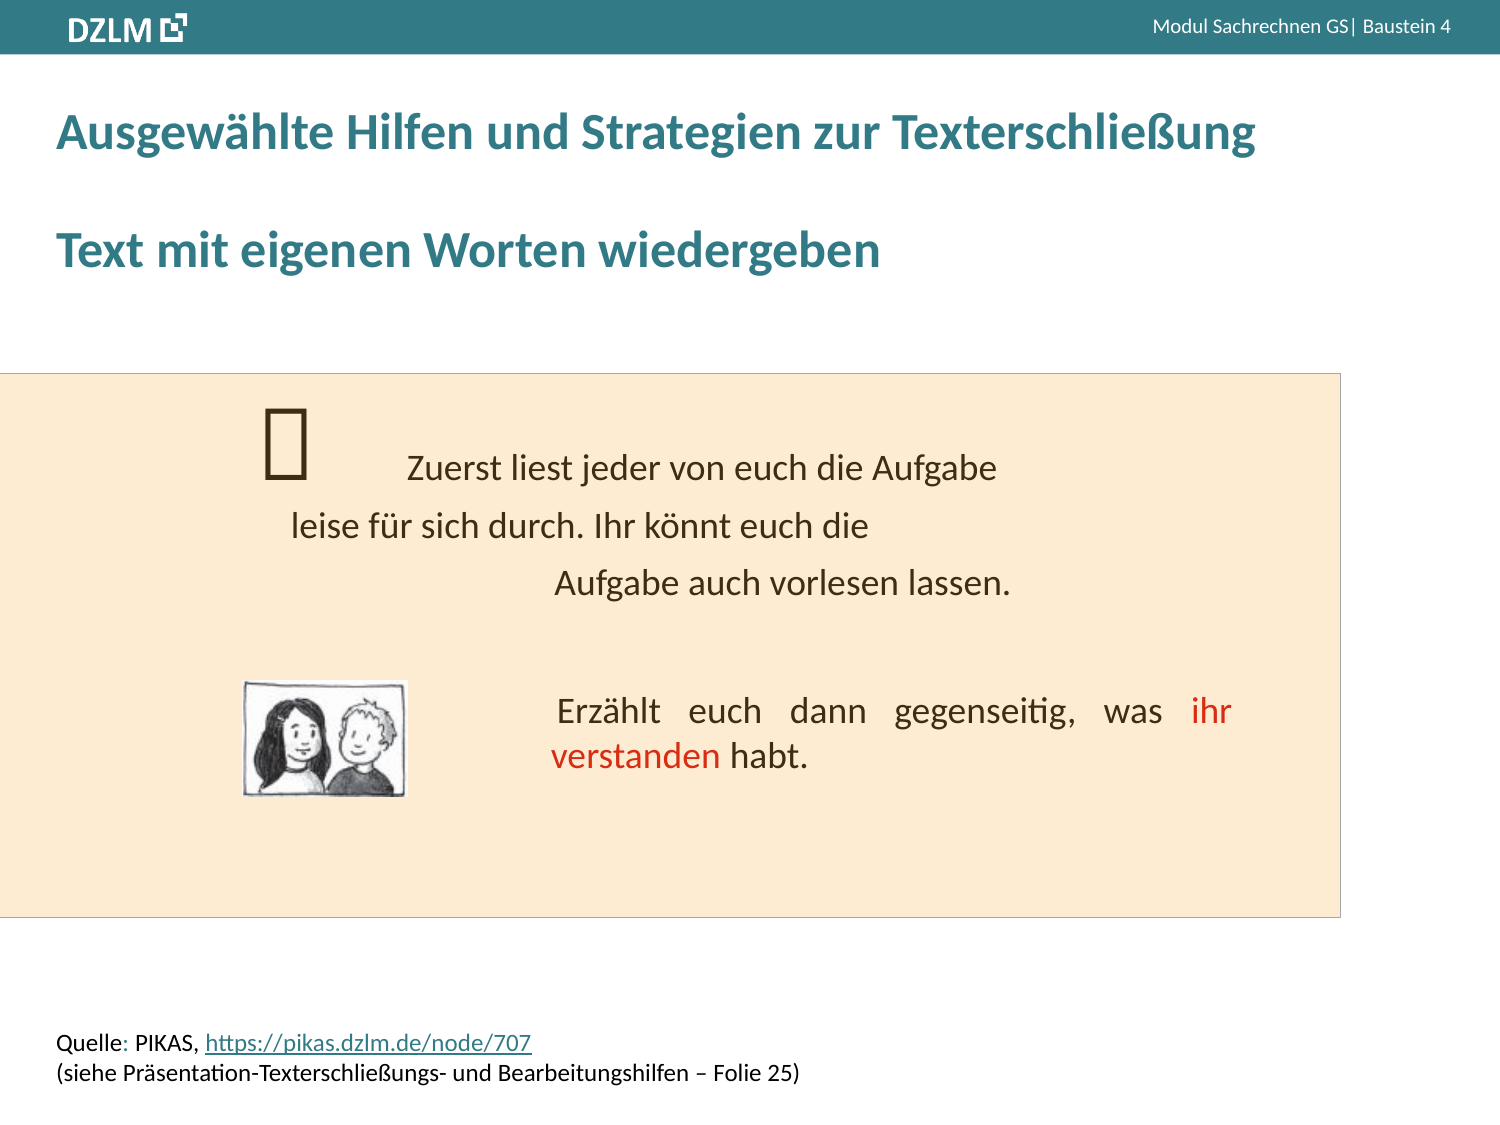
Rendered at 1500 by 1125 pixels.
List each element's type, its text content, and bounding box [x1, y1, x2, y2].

text_box Text mit eigenen Worten wiedergeben [41, 208, 1179, 286]
text_box [0, 371, 1343, 919]
text_box Quelle: PIKAS, https://pikas.dzlm.de/node/707 (siehe Präsentation-Texterschließungs- und Bearbeitungshilfen – Folie 25) [41, 1018, 1412, 1124]
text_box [241, 680, 408, 797]
title Ausgewählte Hilfen und Strategien zur Texterschließung [41, 90, 1500, 171]
